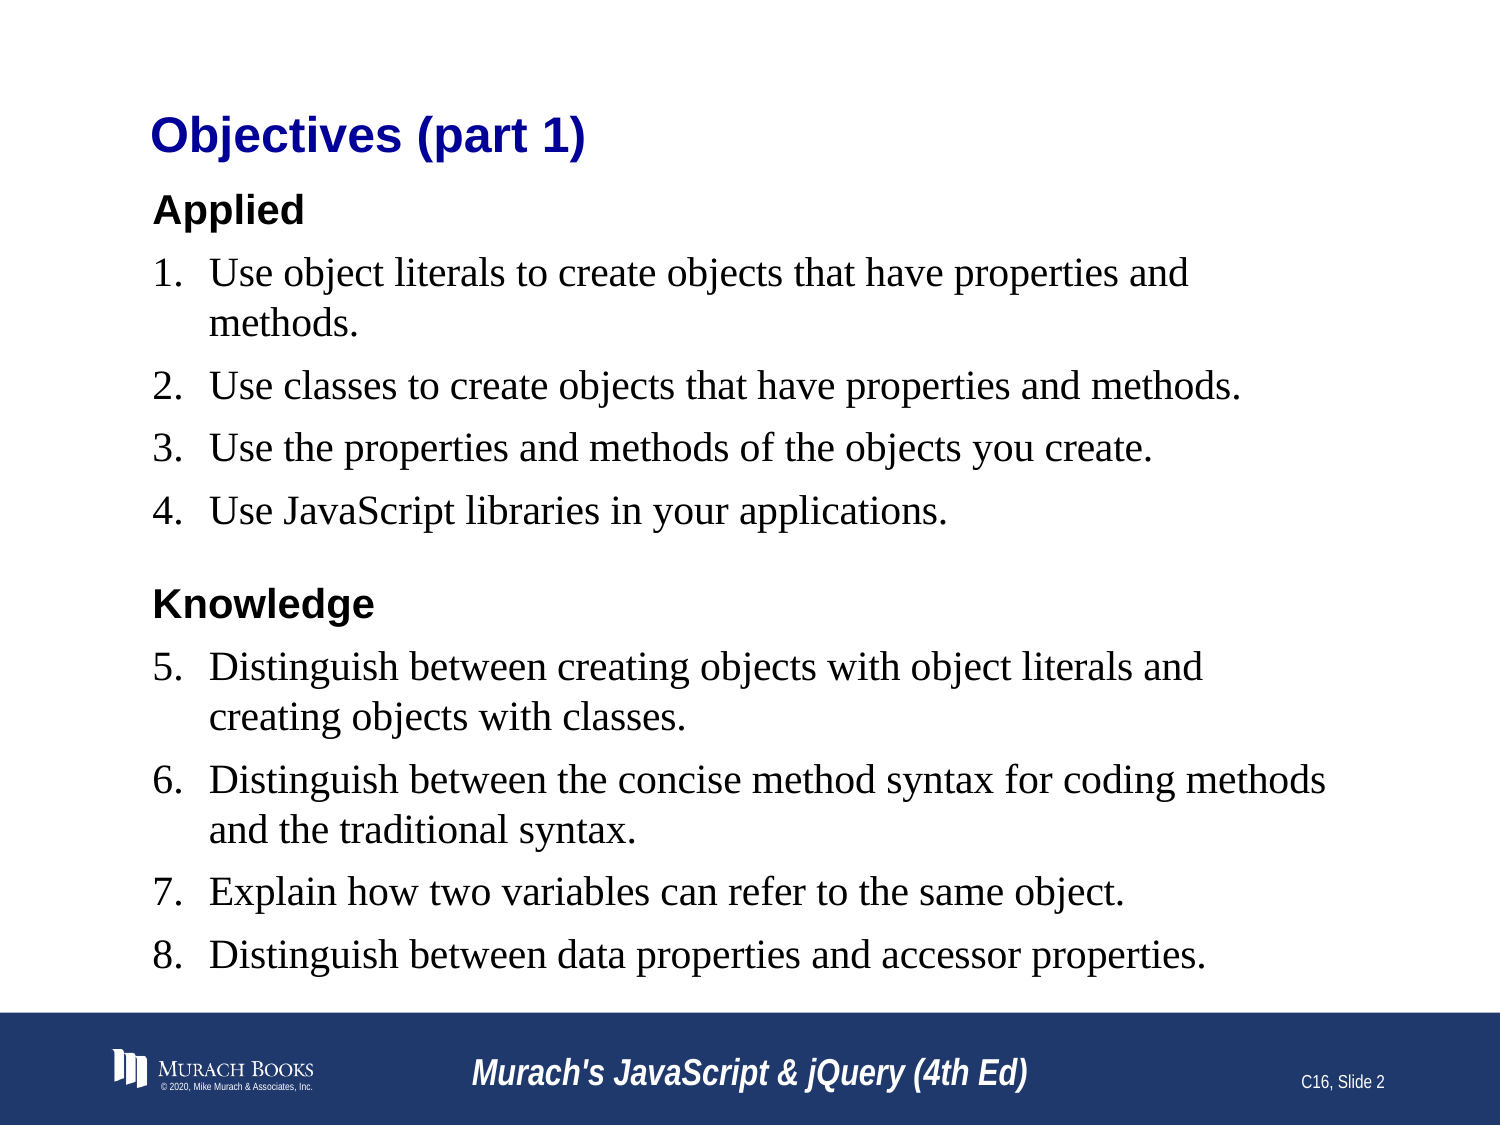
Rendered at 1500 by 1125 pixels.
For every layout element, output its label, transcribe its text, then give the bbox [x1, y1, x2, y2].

slide_number C16, Slide 2 [1087, 1025, 1400, 1100]
title Objectives (part 1) [150, 102, 1350, 164]
footer © 2020, Mike Murach & Associates, Inc. [12, 1025, 463, 1100]
slide_number Murach's JavaScript & jQuery (4th Ed) [463, 1025, 1050, 1100]
list Applied Use object literals to create objects that have properties and methods. Use classes to create objects that have properties and methods. Use the properties and methods of the objects you create. Use JavaScript libraries in your applications. Knowledge Distinguish between creating objects with object literals and creating objects with classes. Distinguish between the concise method syntax for coding methods and the traditional syntax. Explain how two variables can refer to the same object. Distinguish between data properties and accessor properties. [137, 174, 1350, 975]
